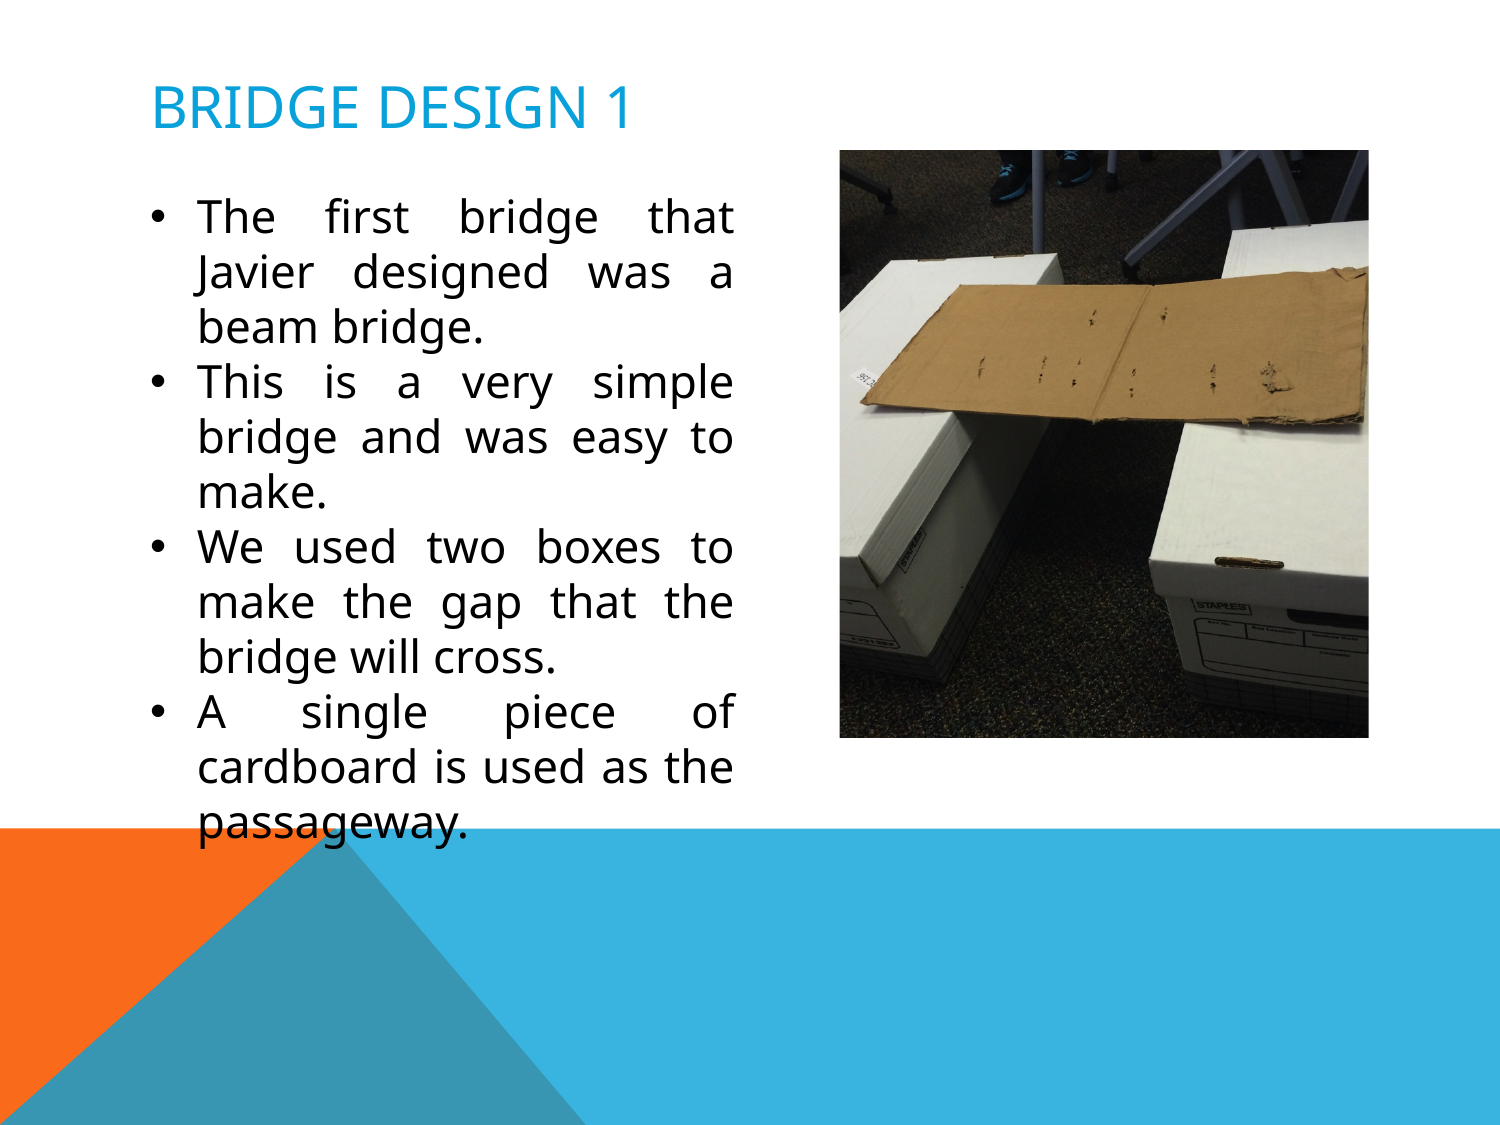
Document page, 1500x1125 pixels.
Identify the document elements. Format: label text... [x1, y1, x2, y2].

title Bridge design 1 [135, 60, 1369, 150]
picture [839, 149, 1369, 738]
list The first bridge that Javier designed was a beam bridge. This is a very simple bridge and was easy to make. We used two boxes to make the gap that the bridge will cross. A single piece of cardboard is used as the passageway. [135, 180, 750, 768]
